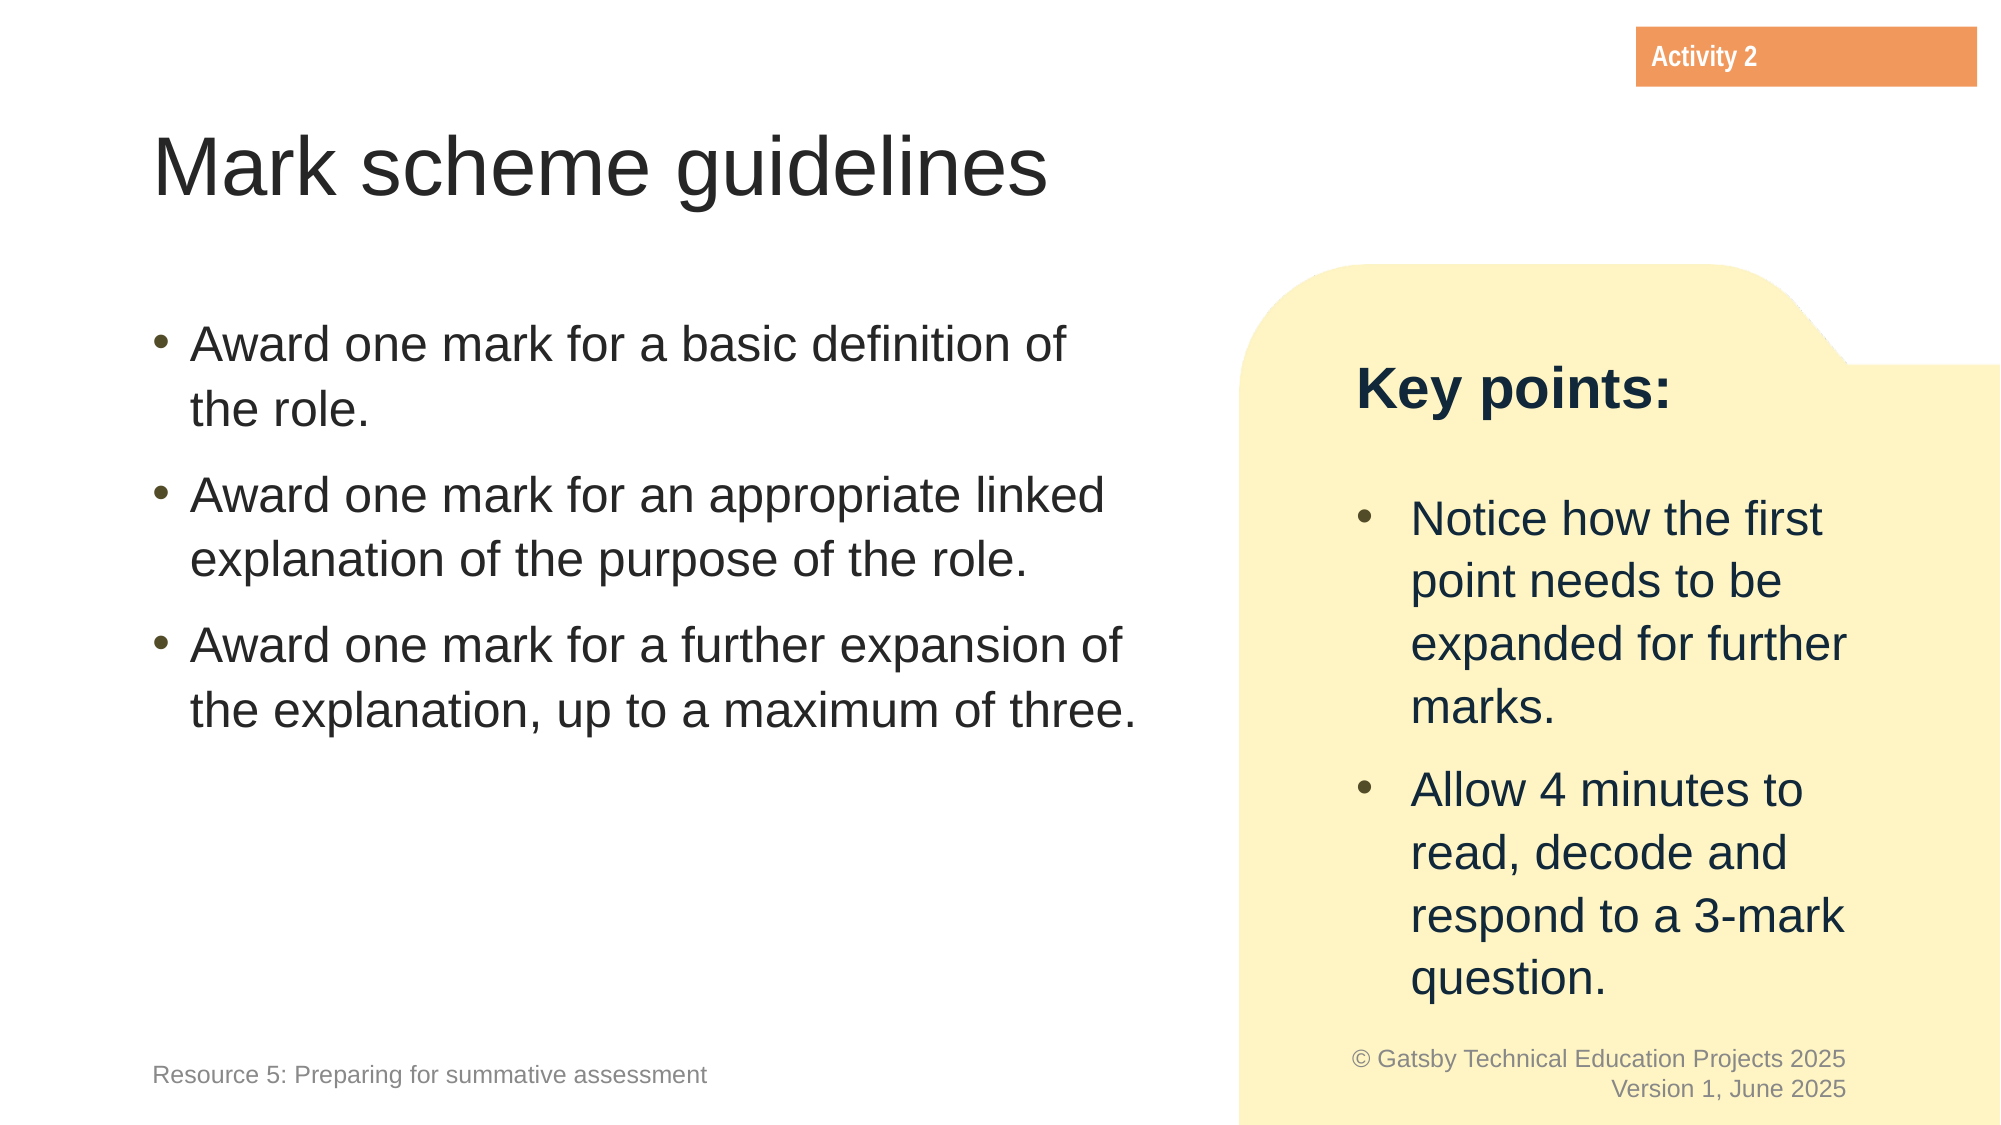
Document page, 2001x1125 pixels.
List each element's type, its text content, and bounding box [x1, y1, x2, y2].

picture [1239, 264, 2000, 1125]
list Notice how the first point needs to be expanded for further marks. Allow 4 minutes to read, decode and respond to a 3-mark question. [1341, 474, 1917, 1014]
list Activity 2 [1636, 26, 1978, 87]
list Resource 5: Preparing for summative assessment [137, 1042, 1319, 1103]
title Mark scheme guidelines [137, 59, 1863, 278]
list Award one mark for a basic definition of the role. Award one mark for an appropriate linked explanation of the purpose of the role. Award one mark for a further expansion of the explanation, up to a maximum of three. [137, 299, 1160, 1014]
list Key points: [1341, 337, 1783, 440]
